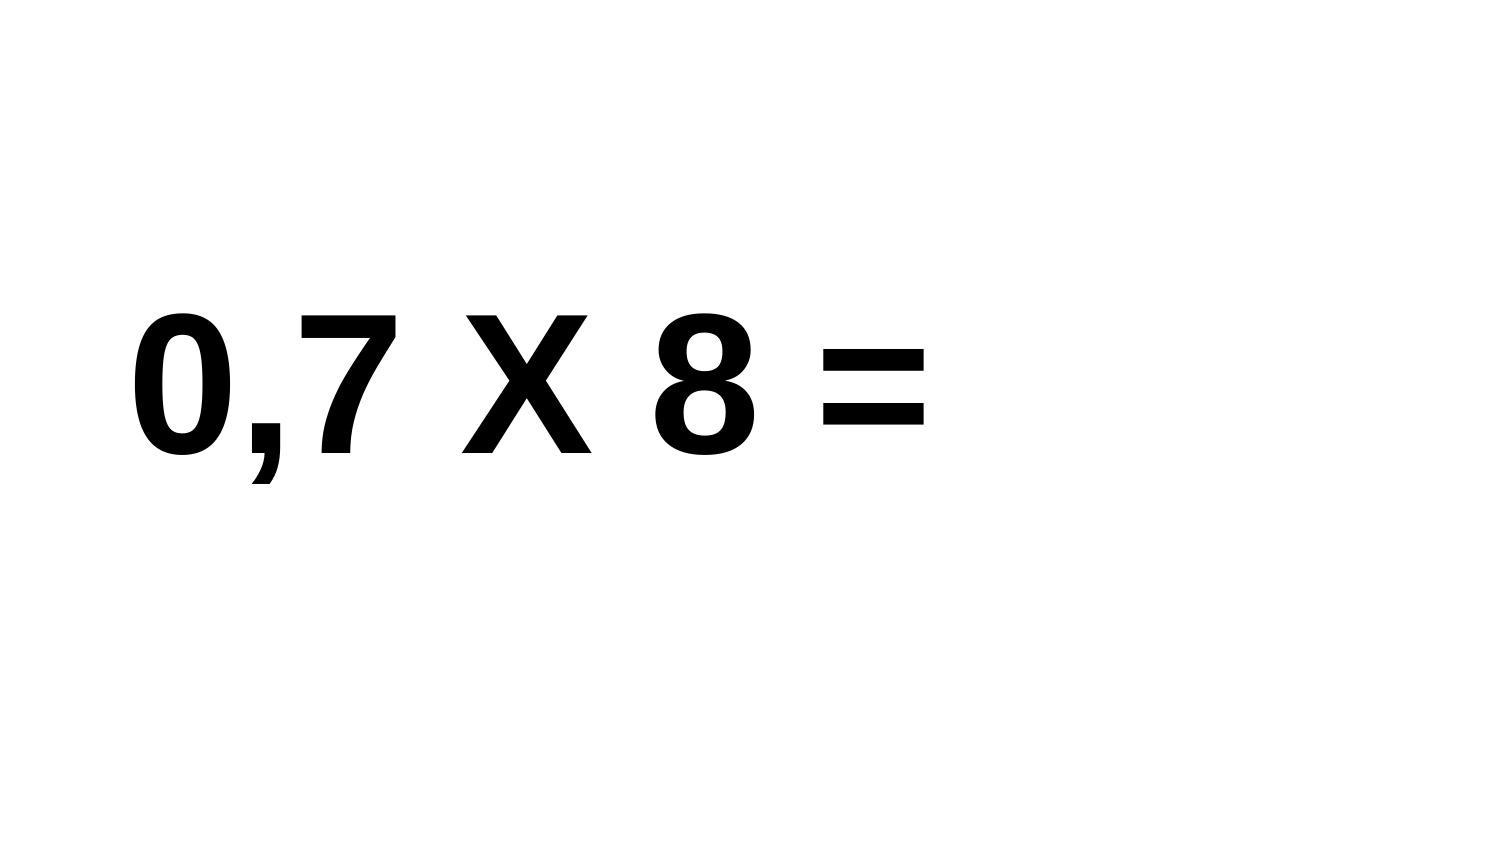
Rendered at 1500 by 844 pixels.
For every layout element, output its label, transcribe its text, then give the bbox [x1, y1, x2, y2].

text_box 0,7 X 8 = [112, 318, 1388, 509]
